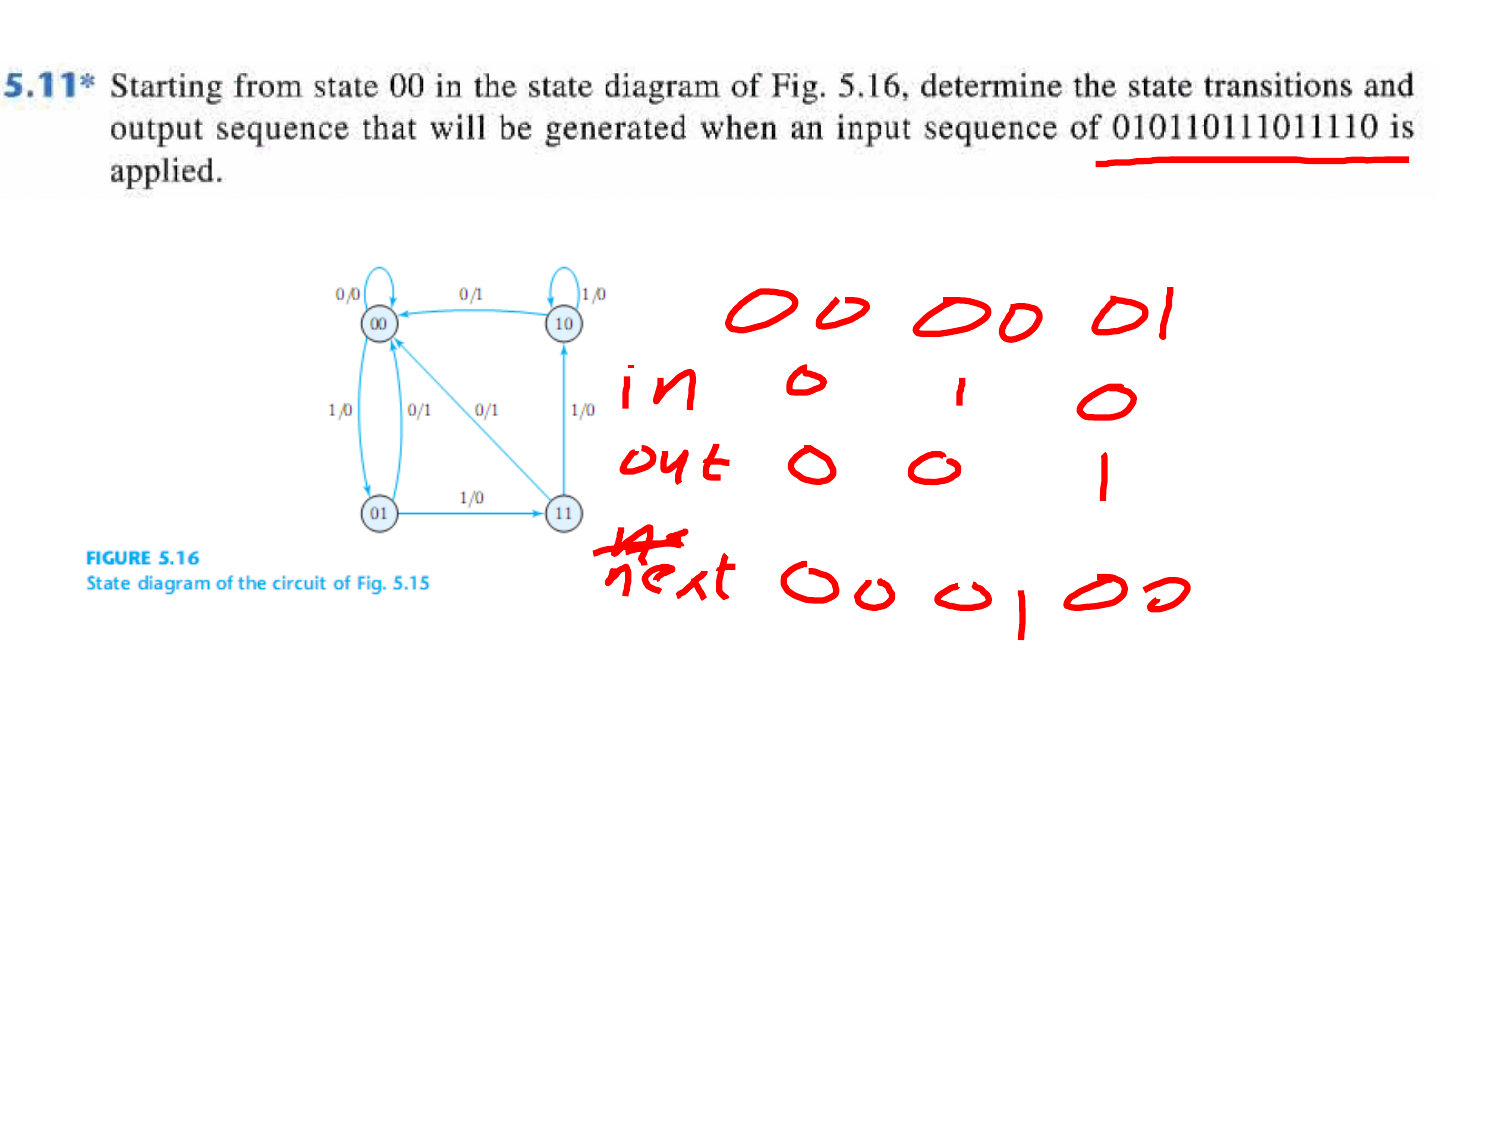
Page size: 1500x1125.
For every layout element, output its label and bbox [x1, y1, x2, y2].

picture [0, 62, 1438, 198]
picture [74, 249, 592, 596]
text_box [592, 159, 1410, 641]
